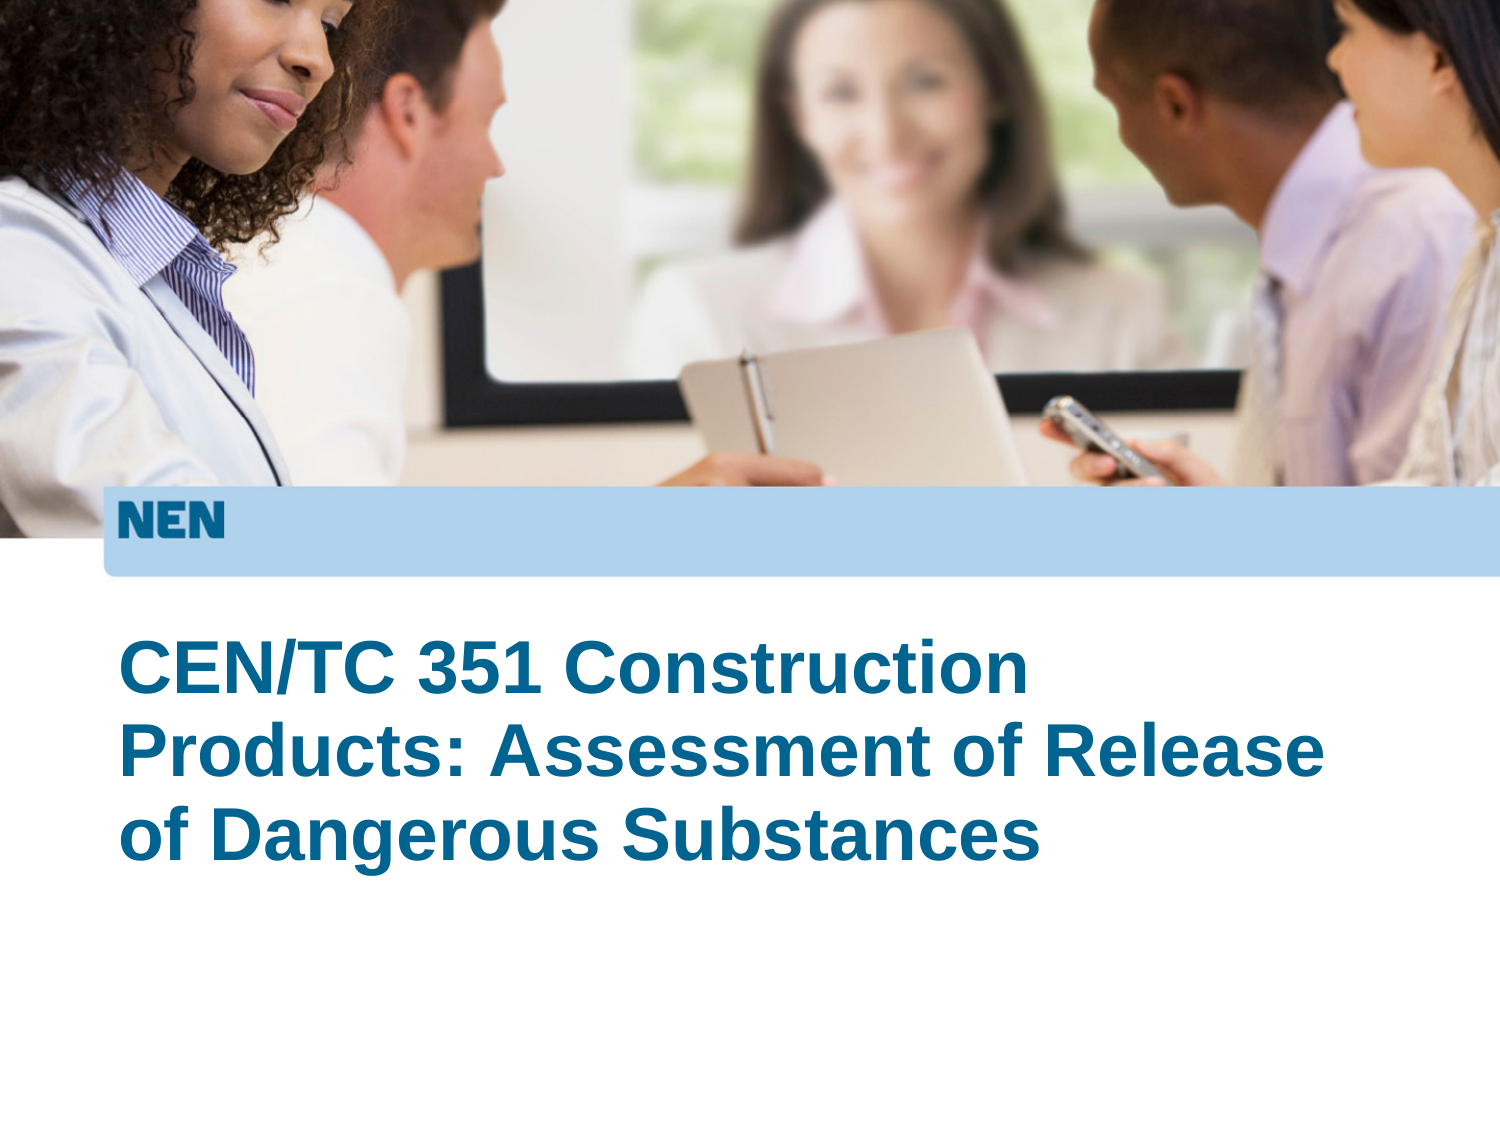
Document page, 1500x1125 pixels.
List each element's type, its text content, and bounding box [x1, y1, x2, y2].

picture [0, 0, 1500, 1125]
title CEN/TC 351 Construction Products: Assessment of Release of Dangerous Substances [118, 624, 1356, 775]
